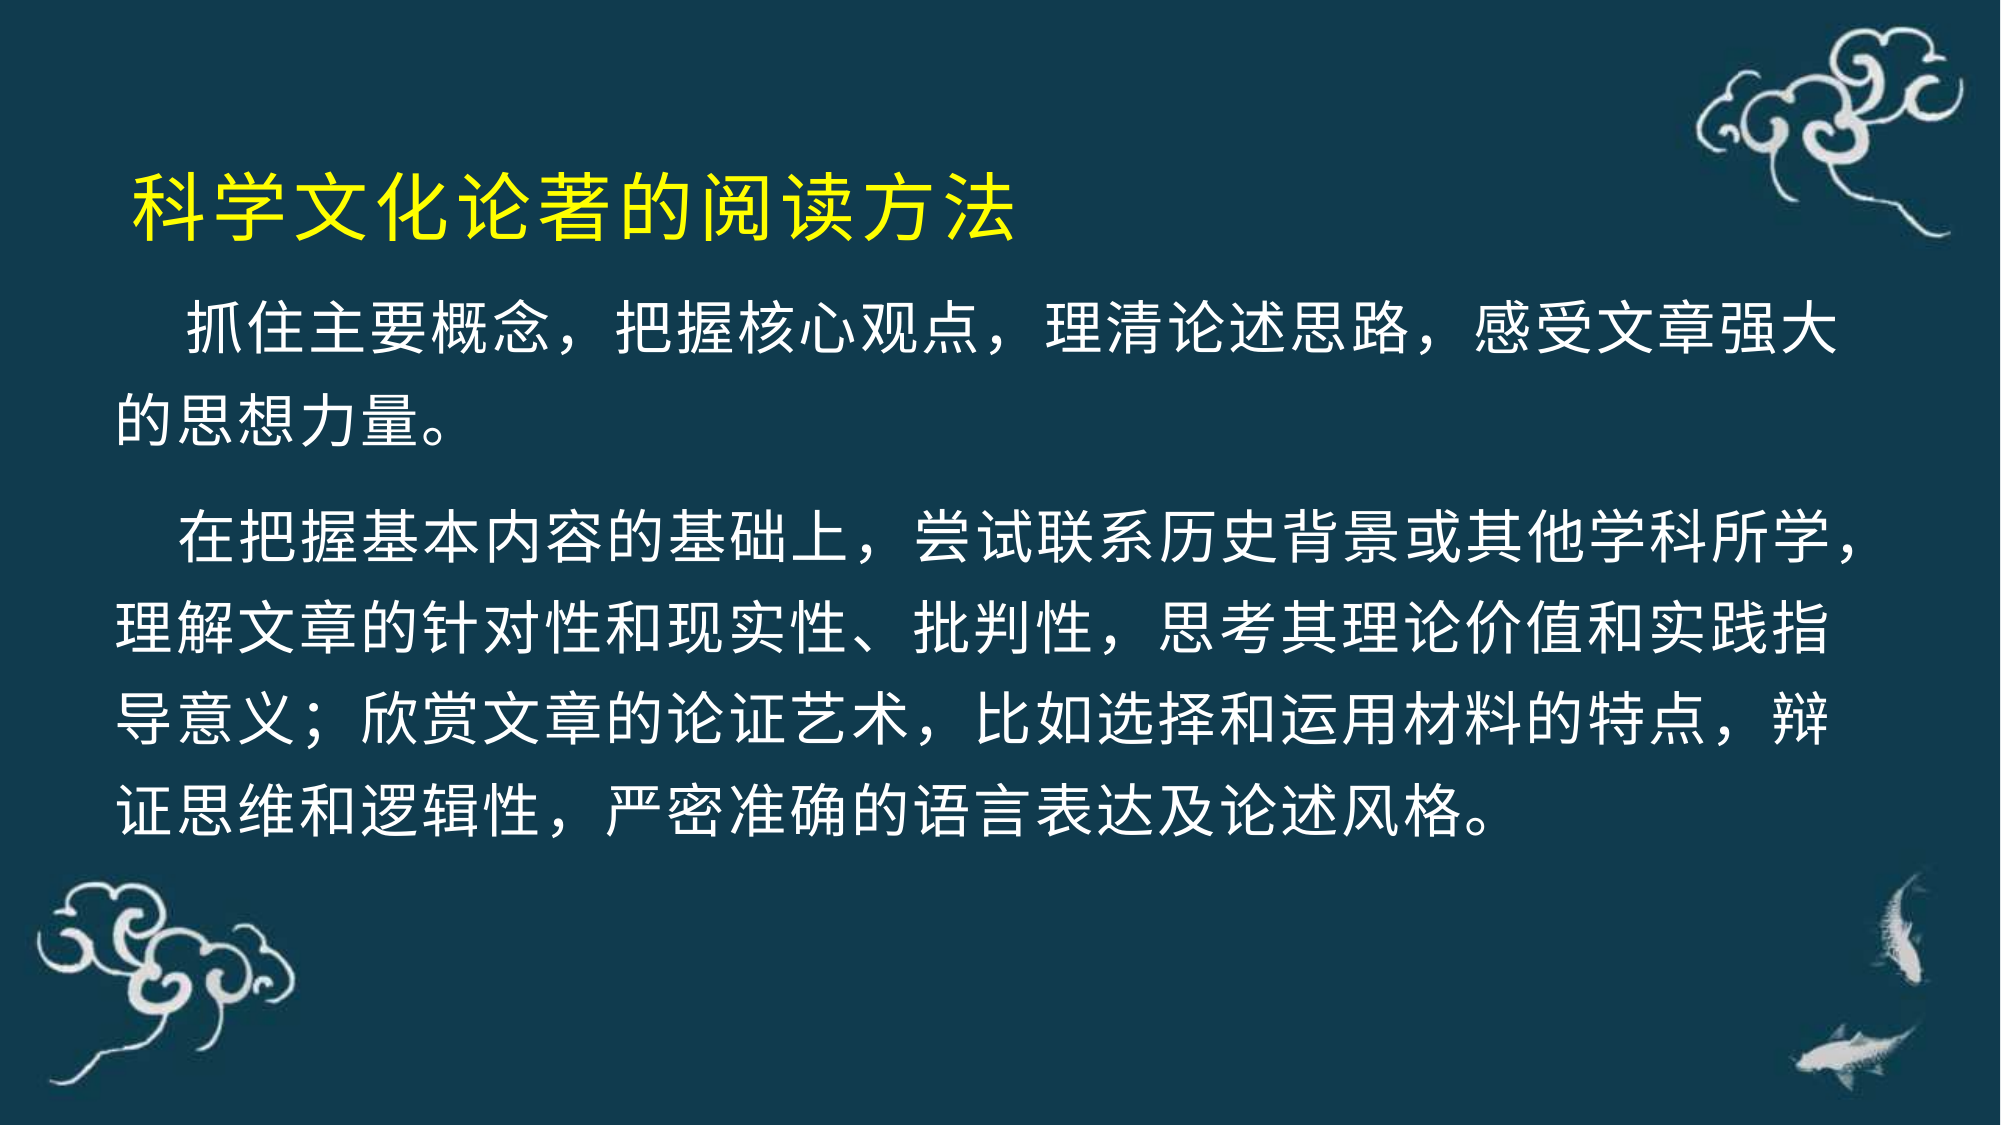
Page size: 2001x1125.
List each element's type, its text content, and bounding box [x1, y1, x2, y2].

list 抓住主要概念，把握核心观点，理清论述思路，感受文章强大的思想力量。 在把握基本内容的基础上，尝试联系历史背景或其他学科所学，理解文章的针对性和现实性、批判性，思考其理论价值和实践指导意义；欣赏文章的论证艺术，比如选择和运用材料的特点，辩证思维和逻辑性，严密准确的语言表达及论述风格。 [100, 263, 1900, 1004]
picture [0, 0, 2001, 1125]
title 科学文化论著的阅读方法 [116, 147, 1873, 263]
